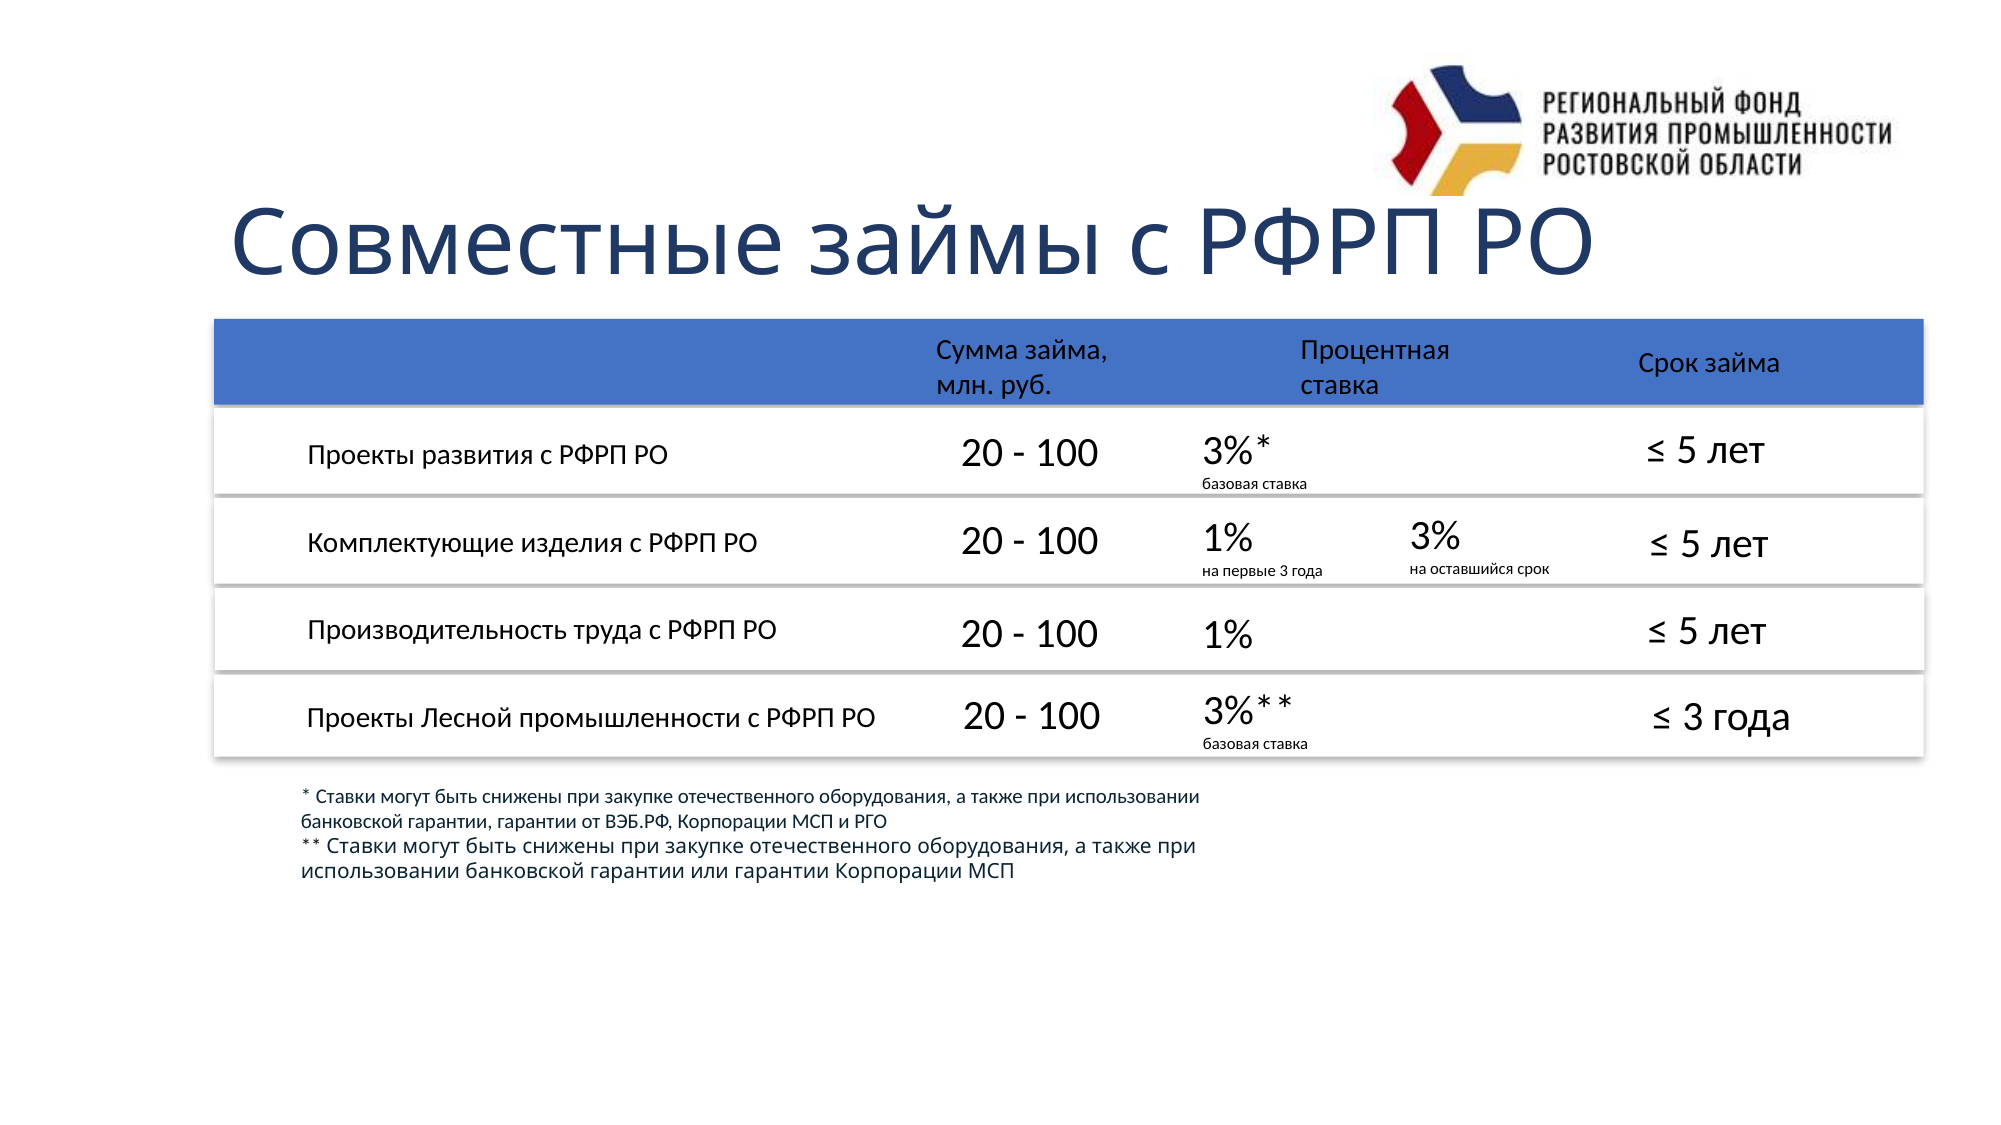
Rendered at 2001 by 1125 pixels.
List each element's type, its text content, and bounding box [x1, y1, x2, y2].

text_box 3% на оставшийся срок [1394, 500, 1599, 586]
text_box 20 - 100 [930, 680, 1134, 746]
text_box * Ставки могут быть снижены при закупке отечественного оборудования, а также при использовании банковской гарантии, гарантии от ВЭБ.РФ, Корпорации МСП и РГО ** Ставки могут быть снижены при закупке отечественного оборудования, а также при использовании банковской гарантии или гарантии Корпорации МСП [286, 775, 1286, 891]
text_box [213, 407, 1925, 495]
text_box ≤ 5 лет [1603, 414, 1808, 480]
text_box 20 - 100 [927, 598, 1132, 664]
text_box 1% на первые 3 года [1187, 502, 1392, 587]
text_box Срок займа [1623, 335, 1828, 386]
text_box [213, 497, 1925, 585]
text_box 20 - 100 [927, 417, 1132, 483]
picture [1373, 53, 1924, 196]
text_box [213, 673, 1925, 758]
text_box [214, 587, 1925, 671]
text_box 3%** базовая ставка [1188, 675, 1393, 761]
text_box Сумма займа, млн. руб. [921, 323, 1126, 406]
text_box Проекты Лесной промышленности с РФРП РО [292, 691, 916, 741]
text_box 1% [1187, 599, 1392, 664]
text_box 3%* базовая ставка [1187, 415, 1392, 497]
text_box Проекты развития с РФРП РО [292, 428, 922, 478]
text_box Процентная ставка [1285, 323, 1490, 406]
title Совместные займы с РФРП РО [214, 136, 1940, 354]
text_box ≤ 5 лет [1605, 595, 1810, 660]
text_box [213, 318, 1925, 406]
text_box Комплектующие изделия с РФРП РО [292, 515, 927, 566]
text_box ≤ 3 года [1605, 681, 1810, 746]
text_box 20 - 100 [927, 505, 1132, 570]
text_box ≤ 5 лет [1607, 508, 1812, 573]
text_box Производительность труда с РФРП РО [292, 602, 927, 653]
